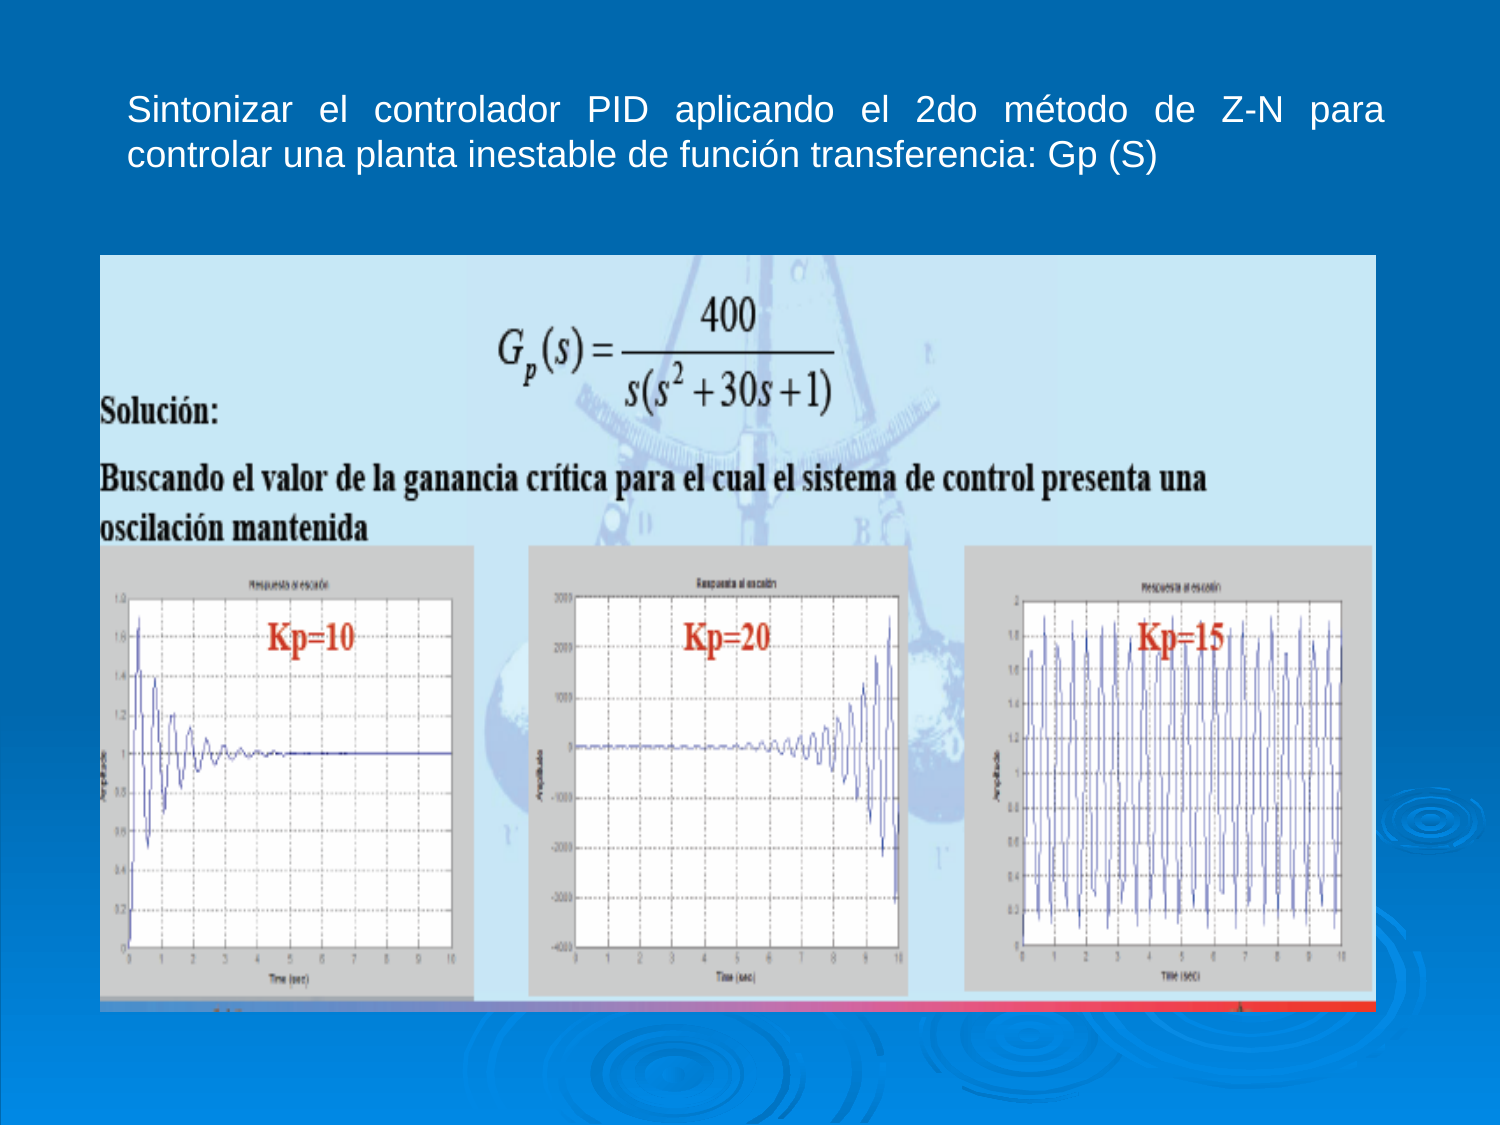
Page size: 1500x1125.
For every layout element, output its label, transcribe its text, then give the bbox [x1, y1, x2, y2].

text_box Sintonizar el controlador PID aplicando el 2do método de Z-N para controlar una planta inestable de función transferencia: Gp (S) [112, 78, 1400, 183]
picture [100, 255, 1377, 1012]
